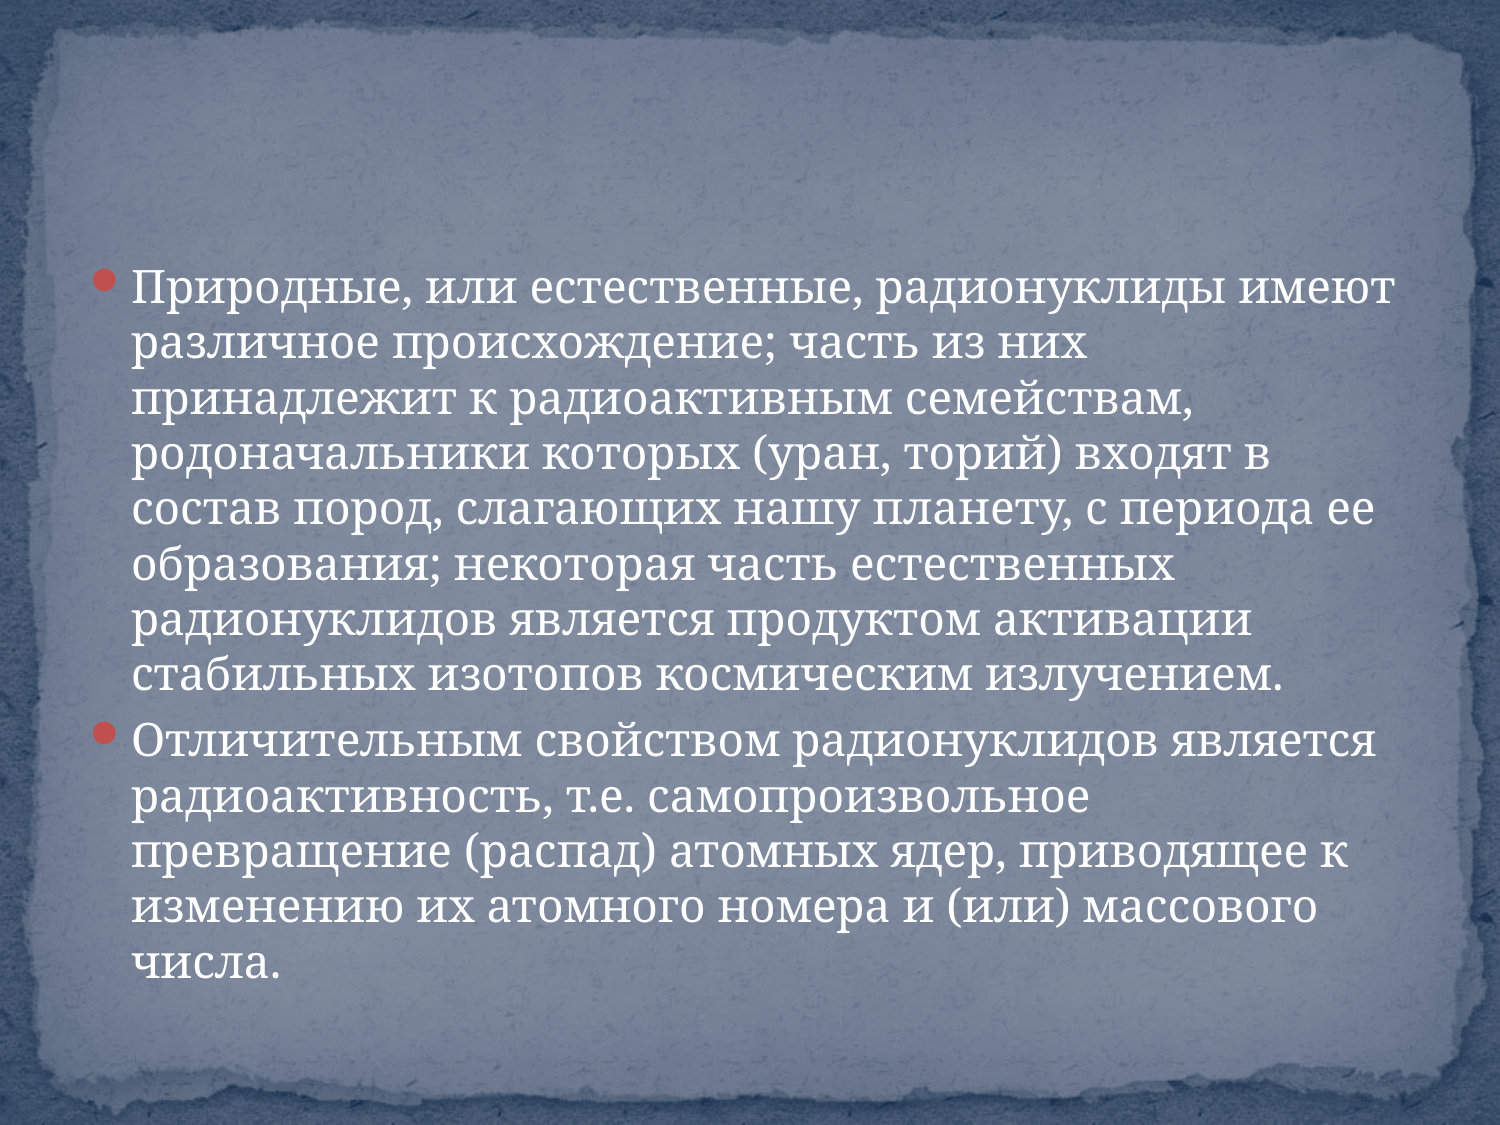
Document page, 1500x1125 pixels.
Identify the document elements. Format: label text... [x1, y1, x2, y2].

list Природные, или естественные, радионуклиды имеют различное происхождение; часть из них принадлежит к радиоактивным семействам, родоначальники которых (уран, торий) входят в состав пород, слагающих нашу планету, с периода ее образования; некоторая часть естественных радионуклидов является продуктом активации стабильных изотопов космическим излучением. Отличительным свойством радионуклидов является радиоактивность, т.е. самопроизвольное превращение (распад) атомных ядер, приводящее к изменению их атомного номера и (или) массового числа. [75, 249, 1425, 1000]
